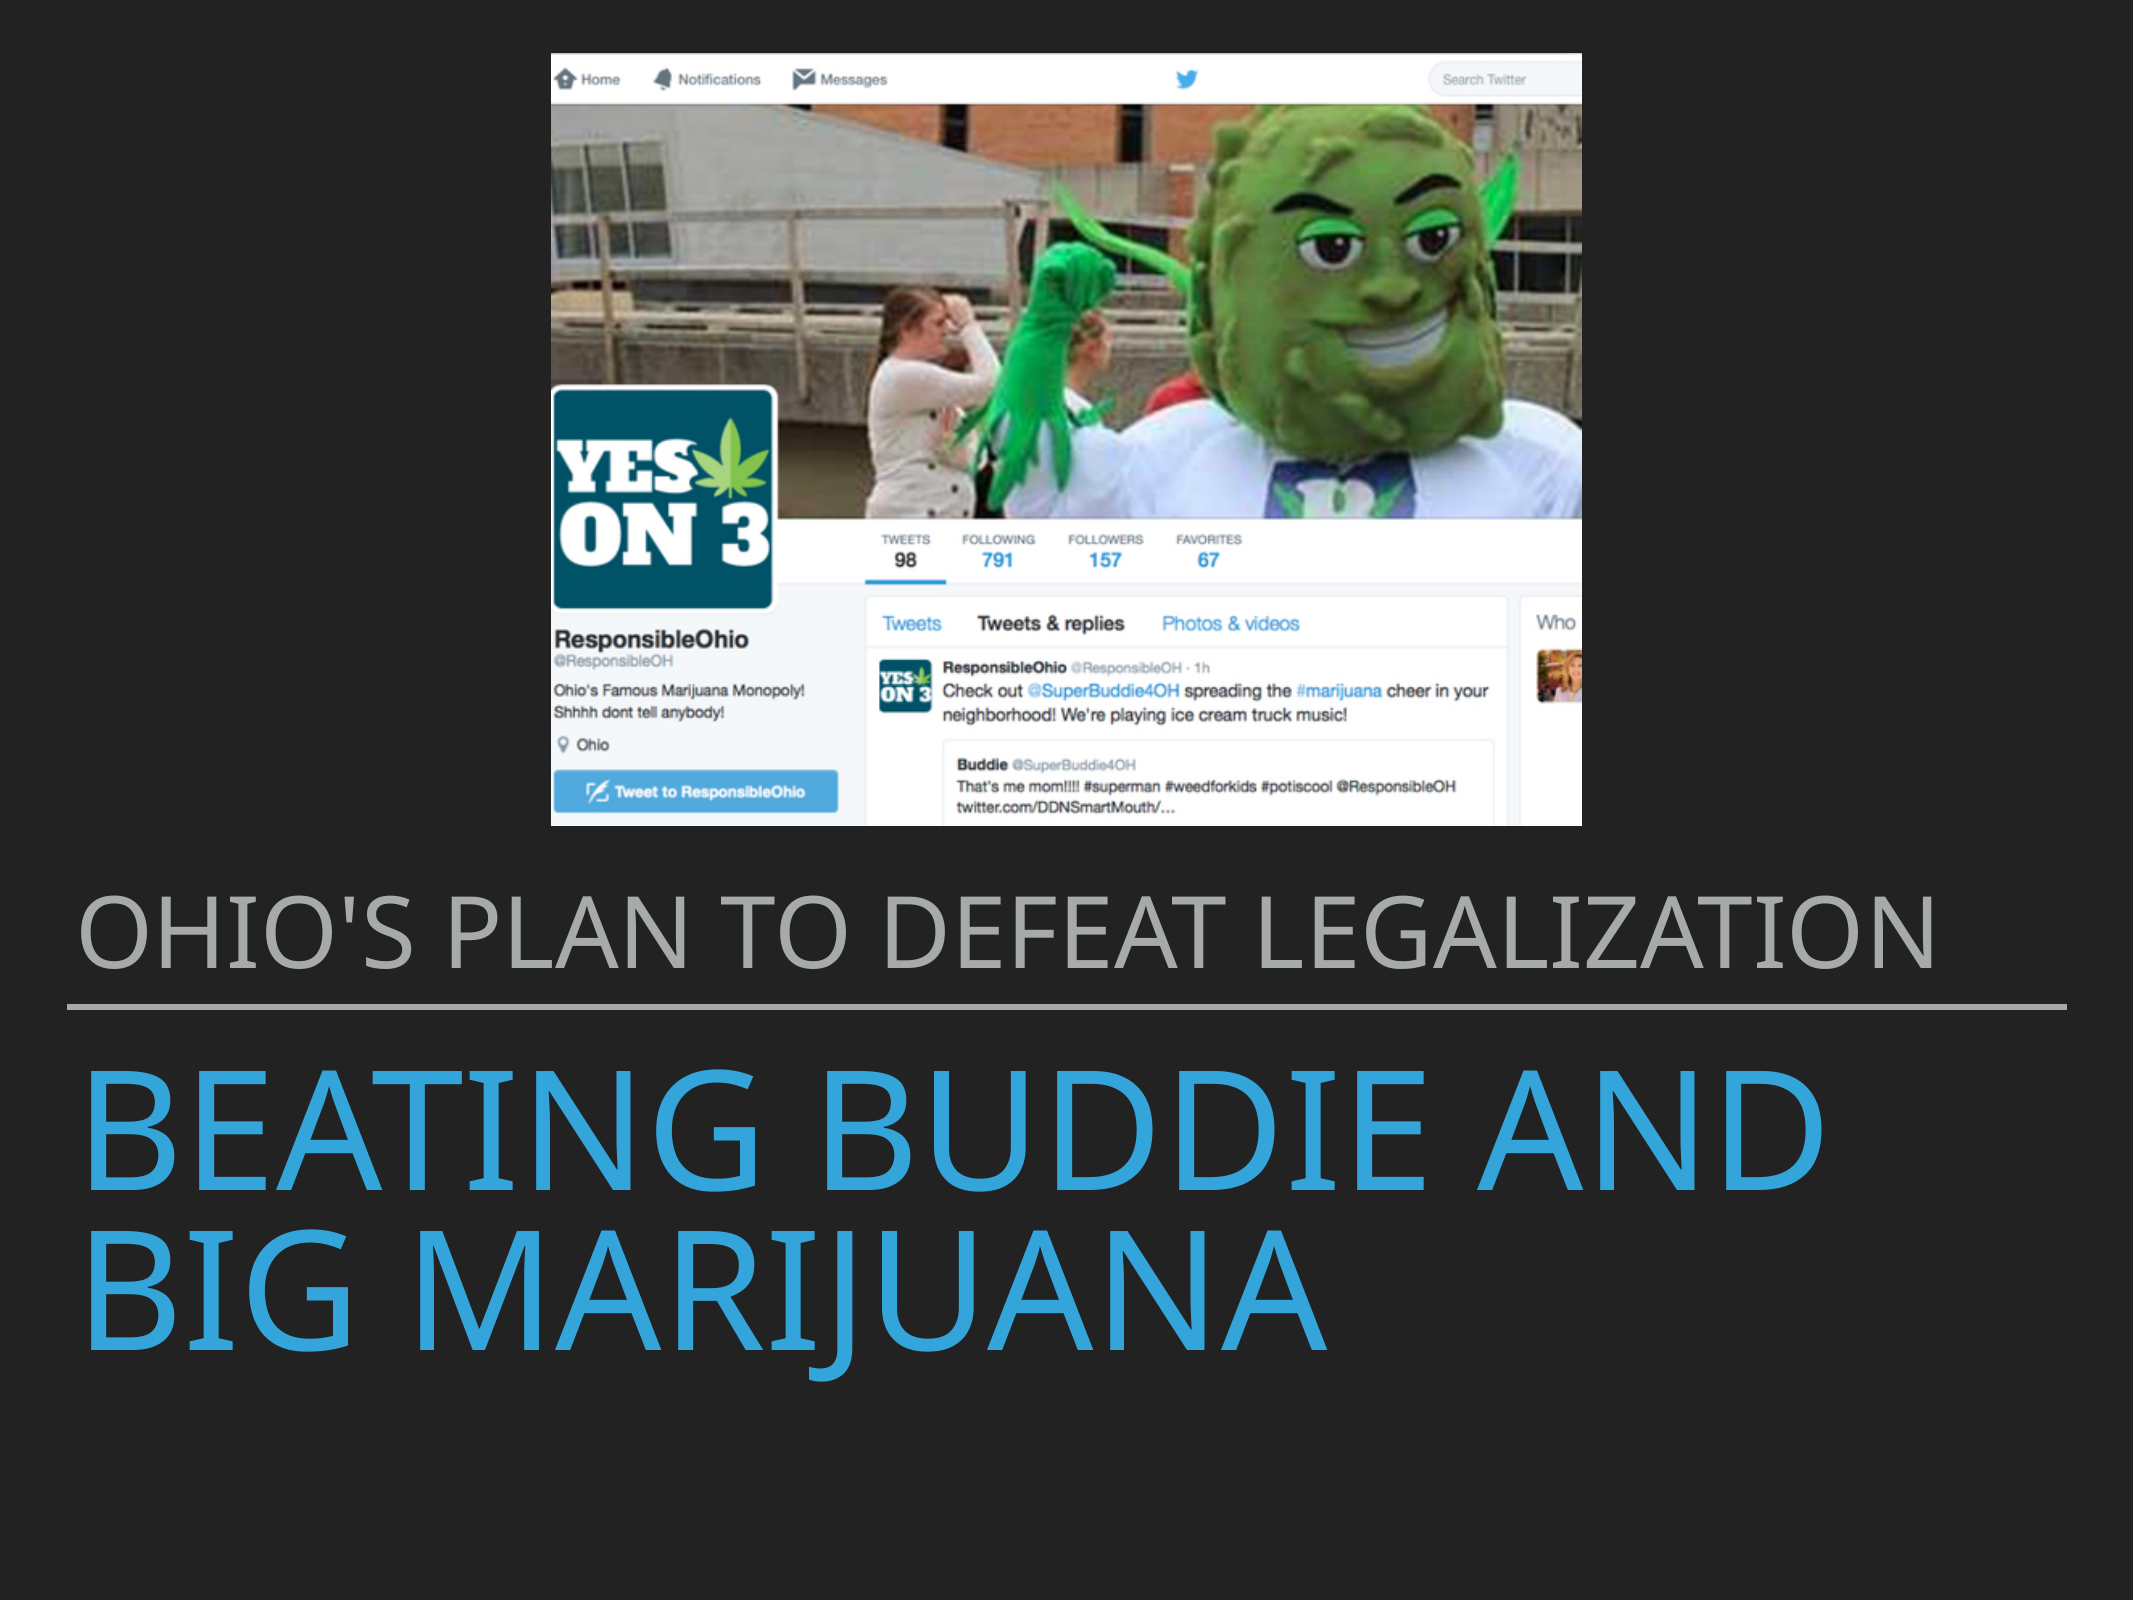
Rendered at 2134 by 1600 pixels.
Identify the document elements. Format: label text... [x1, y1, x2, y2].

subtitle Ohio's plan to defeat legalization [66, 699, 2068, 997]
title Beating Buddie and big marijuana [66, 1053, 2068, 1499]
picture [551, 53, 1582, 826]
